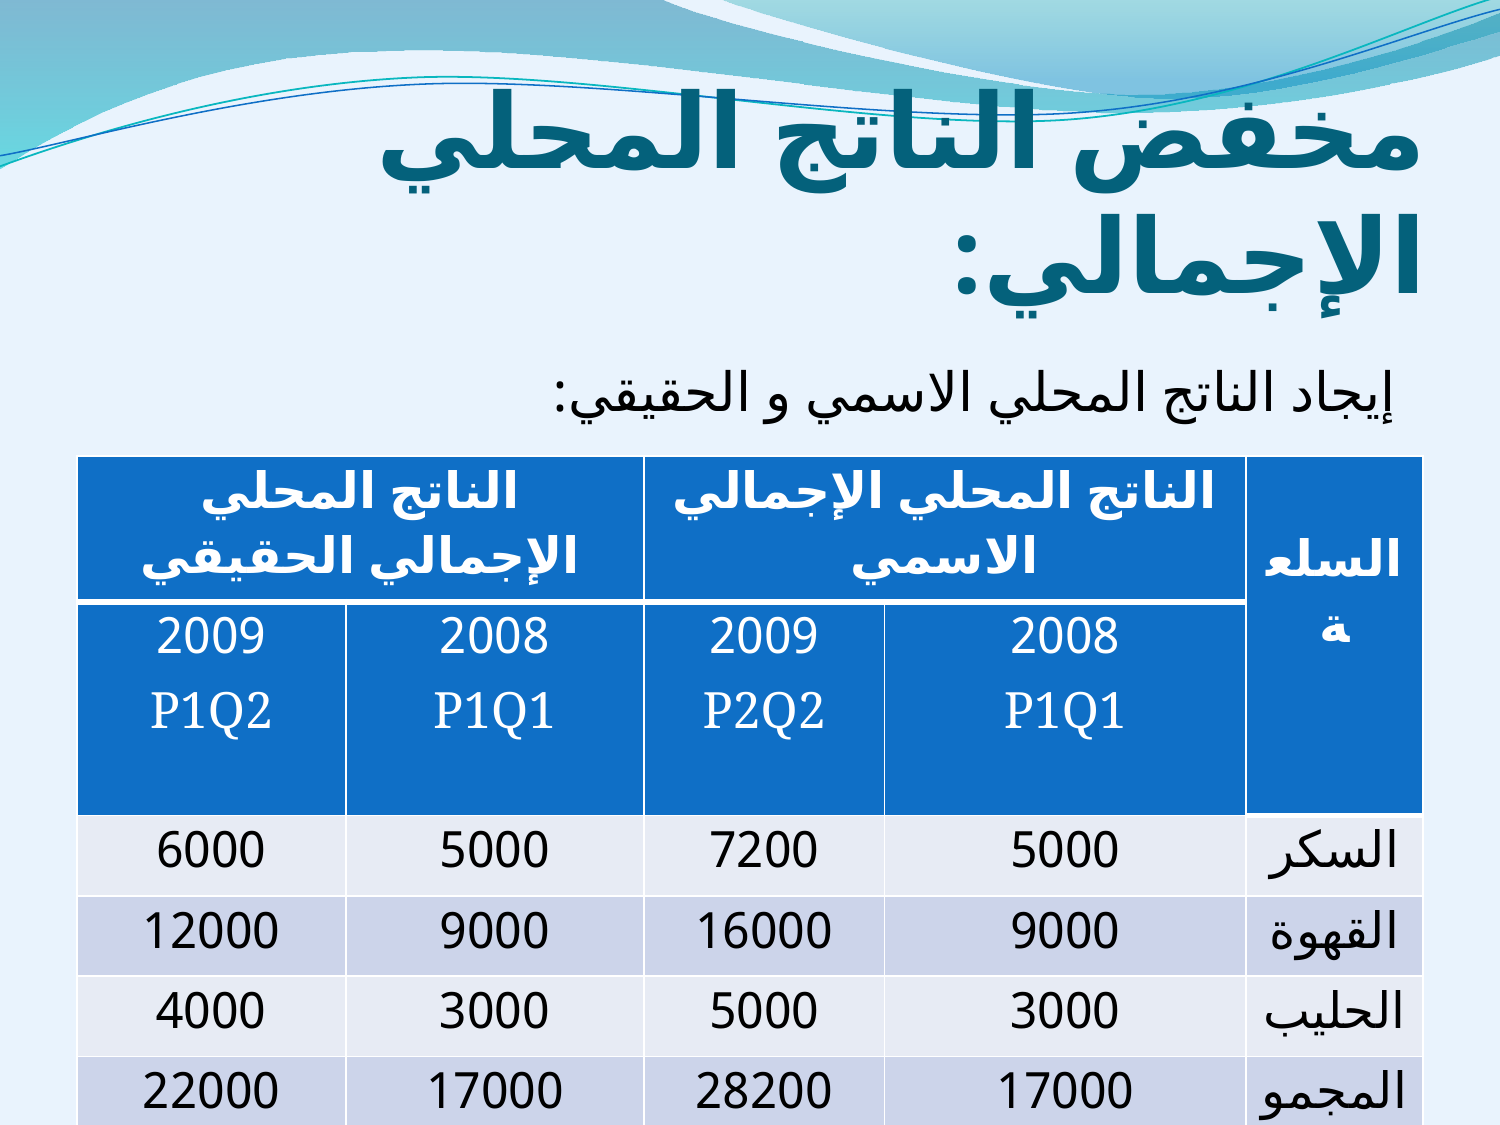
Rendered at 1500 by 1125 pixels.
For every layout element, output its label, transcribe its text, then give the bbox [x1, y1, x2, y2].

table_cell 12000 [78, 897, 345, 975]
table_cell 3000 [885, 977, 1245, 1056]
table_header الناتج المحلي الإجمالي الاسمي [645, 457, 1245, 599]
table_cell 5000 [645, 977, 884, 1056]
table_cell 2009 P2Q2 [645, 605, 884, 815]
title مخفض الناتج المحلي الإجمالي: [76, 126, 1427, 315]
table_cell الحليب [1247, 977, 1422, 1056]
table_cell 5000 [885, 816, 1245, 895]
table_cell 6000 [78, 816, 345, 895]
list [75, 317, 1425, 1038]
table_header السلعة [1247, 457, 1422, 813]
table_cell 4000 [78, 977, 345, 1056]
table_cell 5000 [347, 816, 643, 895]
table_cell 28200 [645, 1057, 884, 1125]
table_cell السكر [1247, 818, 1422, 895]
table_cell 2009 P1Q2 [78, 605, 345, 815]
text_box إيجاد الناتج المحلي الاسمي و الحقيقي: [265, 349, 1412, 430]
table_cell 17000 [885, 1057, 1245, 1125]
table_cell القهوة [1247, 897, 1422, 975]
table_cell 9000 [885, 897, 1245, 975]
table_cell 9000 [347, 897, 643, 975]
table_cell 22000 [78, 1057, 345, 1125]
table_cell 2008 P1Q1 [347, 605, 643, 815]
table_cell 3000 [347, 977, 643, 1056]
table_cell 17000 [347, 1057, 643, 1125]
table_cell 2008 P1Q1 [885, 605, 1245, 815]
table_header الناتج المحلي الإجمالي الحقيقي [78, 457, 643, 599]
table_cell المجموع [1247, 1057, 1422, 1125]
table_cell 16000 [645, 897, 884, 975]
table_cell 7200 [645, 816, 884, 895]
